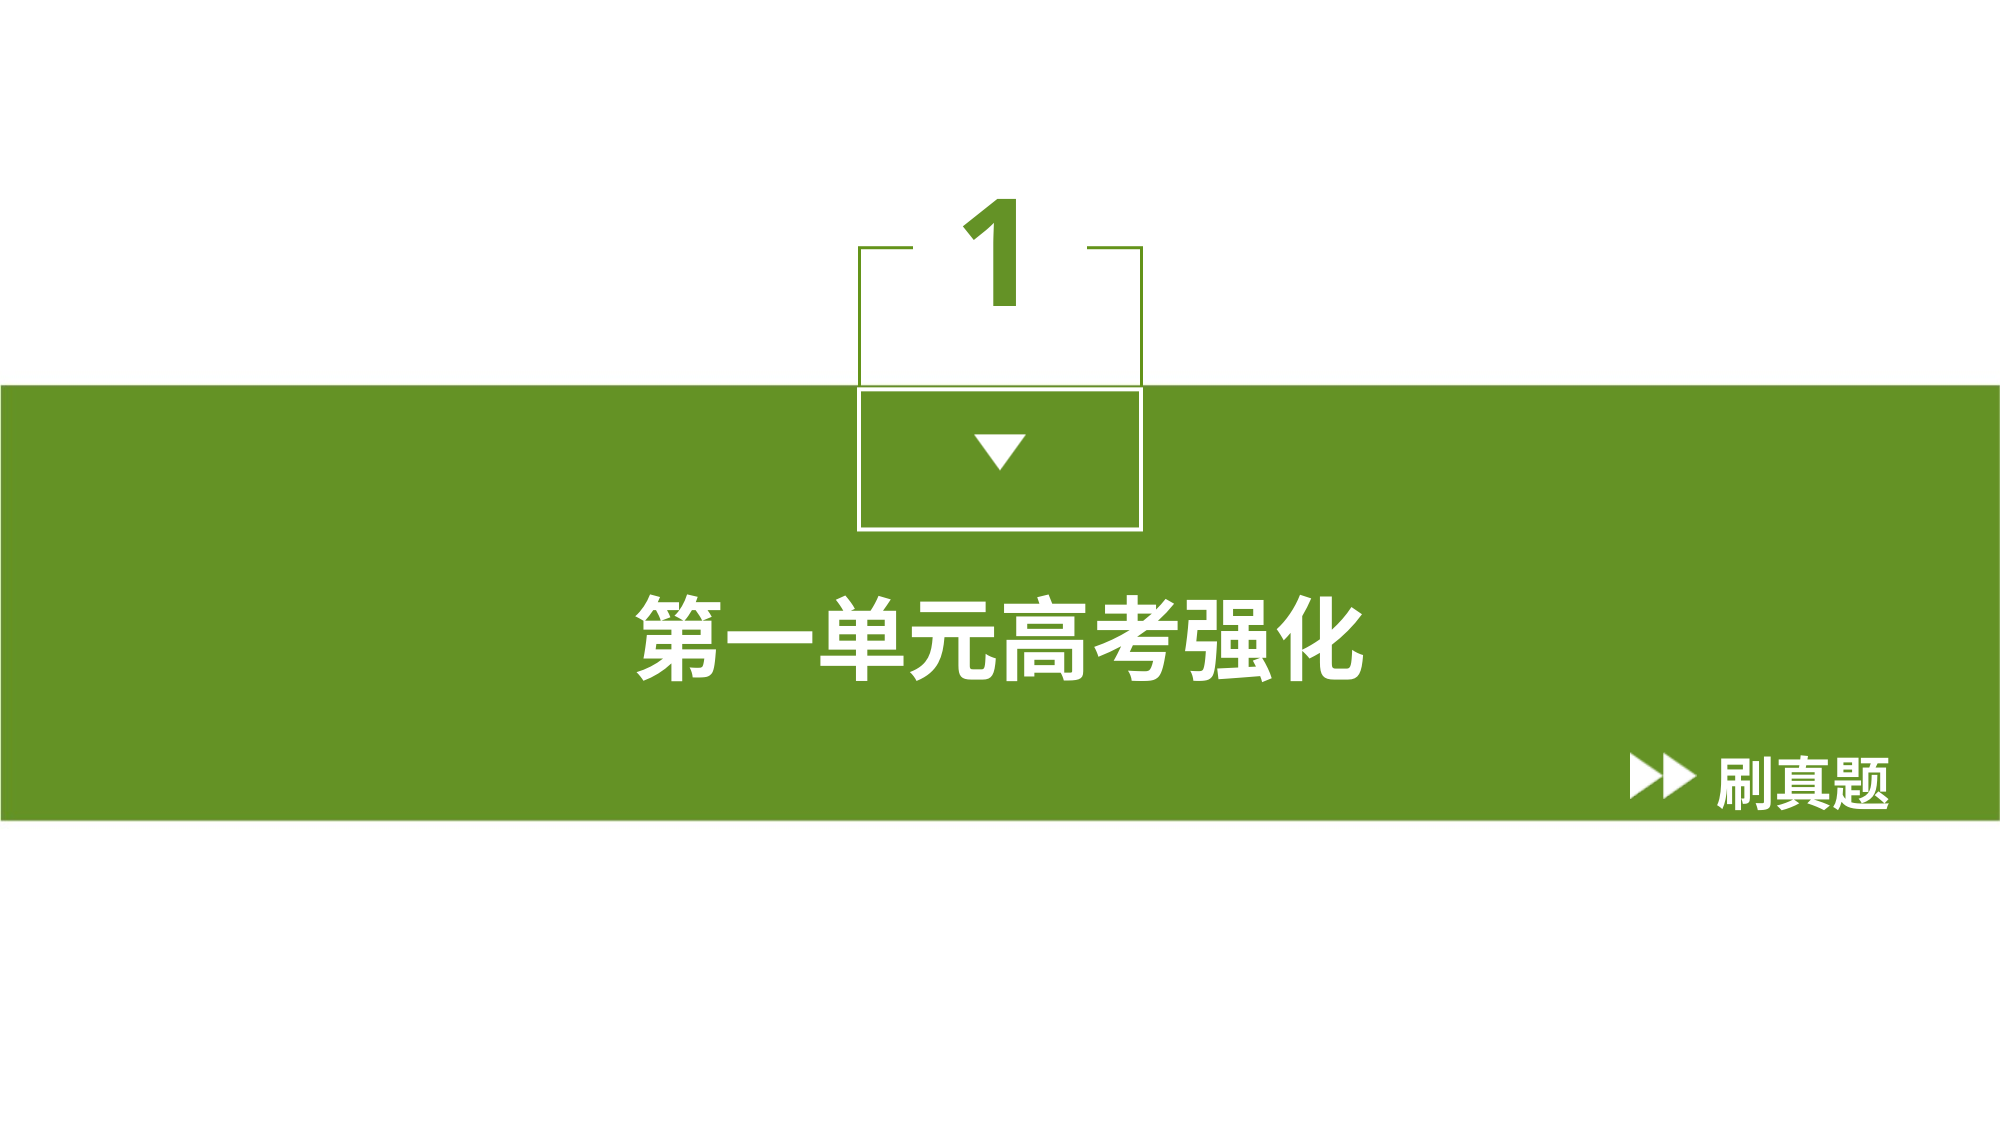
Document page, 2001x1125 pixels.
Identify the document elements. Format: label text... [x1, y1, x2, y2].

picture [0, 0, 2000, 572]
text_box 第一单元高考强化 [0, 572, 2000, 699]
text_box 1 [865, 148, 1130, 345]
text_box 刷真题 [1715, 718, 1997, 812]
picture [0, 699, 2000, 1125]
